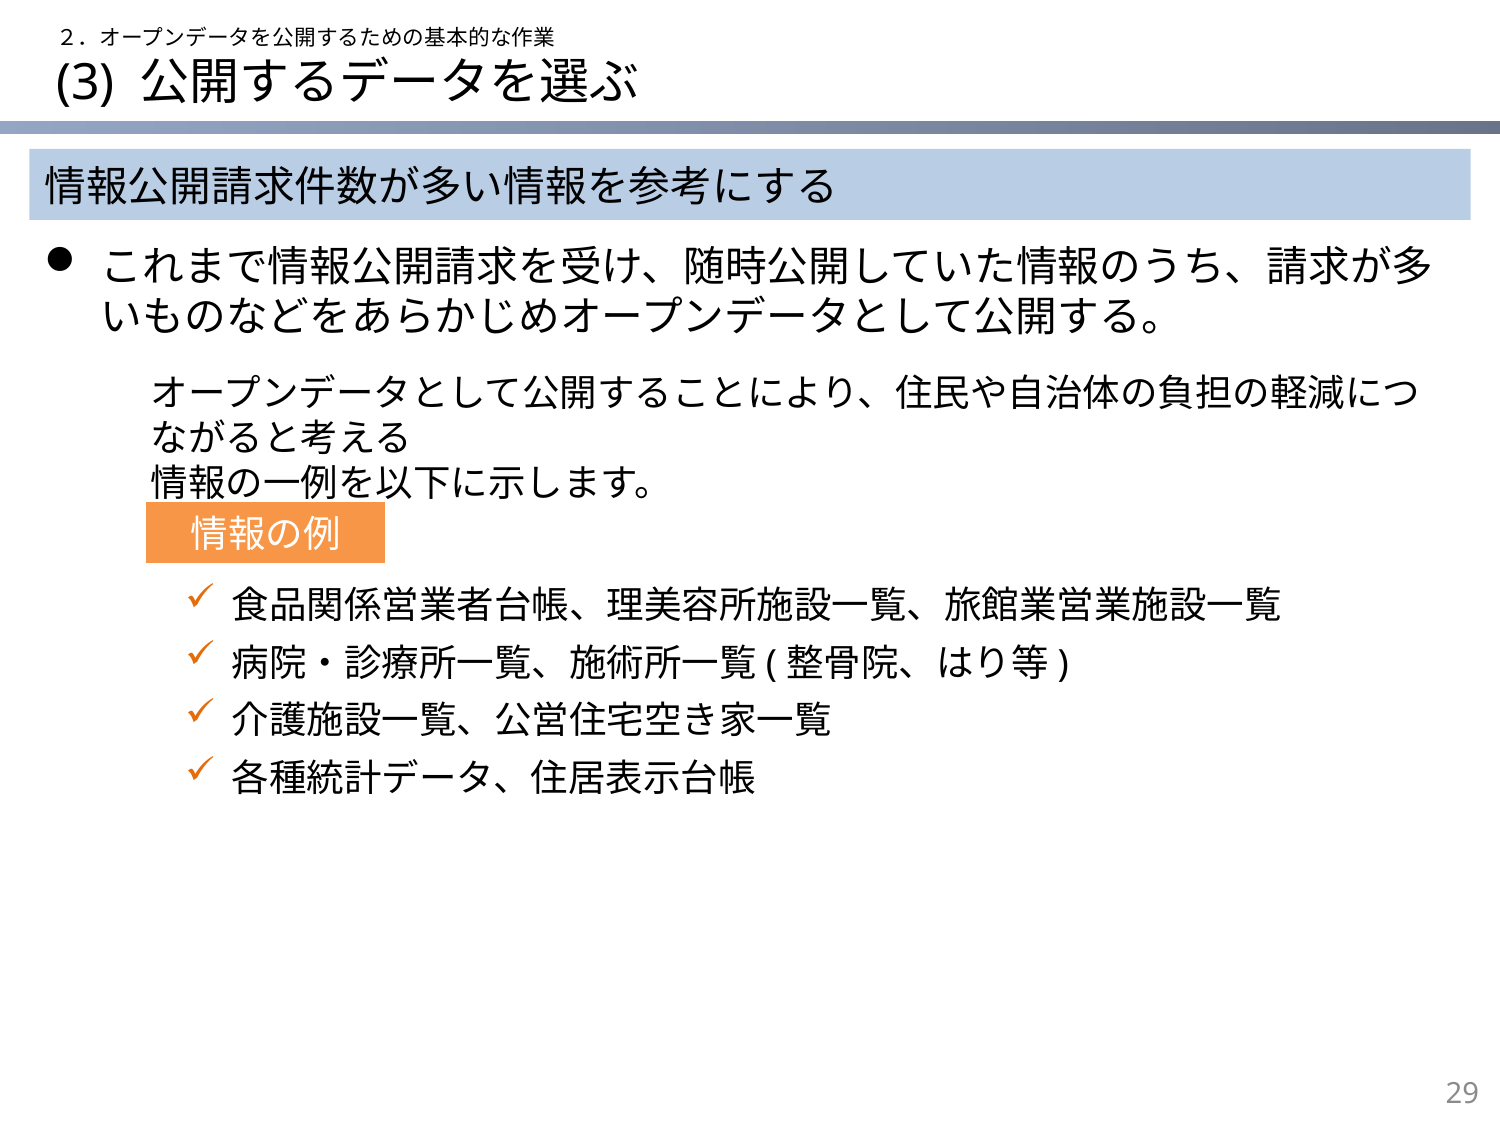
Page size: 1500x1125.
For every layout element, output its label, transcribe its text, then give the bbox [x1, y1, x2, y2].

text_box これまで情報公開請求を受け、随時公開していた情報のうち、請求が多いものなどをあらかじめオープンデータとして公開する。 [28, 223, 1472, 355]
text_box 食品関係営業者台帳、理美容所施設一覧、旅館業営業施設一覧 病院・診療所一覧、施術所一覧(整骨院、はり等) 介護施設一覧、公営住宅空き家一覧 各種統計データ、住居表示台帳 [170, 573, 1442, 835]
title (3) 公開するデータを選ぶ [41, 58, 1459, 119]
text_box ２．オープンデータを公開するための基本的な作業 [41, 19, 1471, 58]
text_box オープンデータとして公開することにより、住民や自治体の負担の軽減につながると考える 情報の一例を以下に示します。 [135, 360, 1472, 575]
slide_number 28 [1411, 1070, 1495, 1118]
text_box 情報の例 [146, 502, 385, 563]
text_box 情報公開請求件数が多い情報を参考にする [28, 148, 1472, 221]
